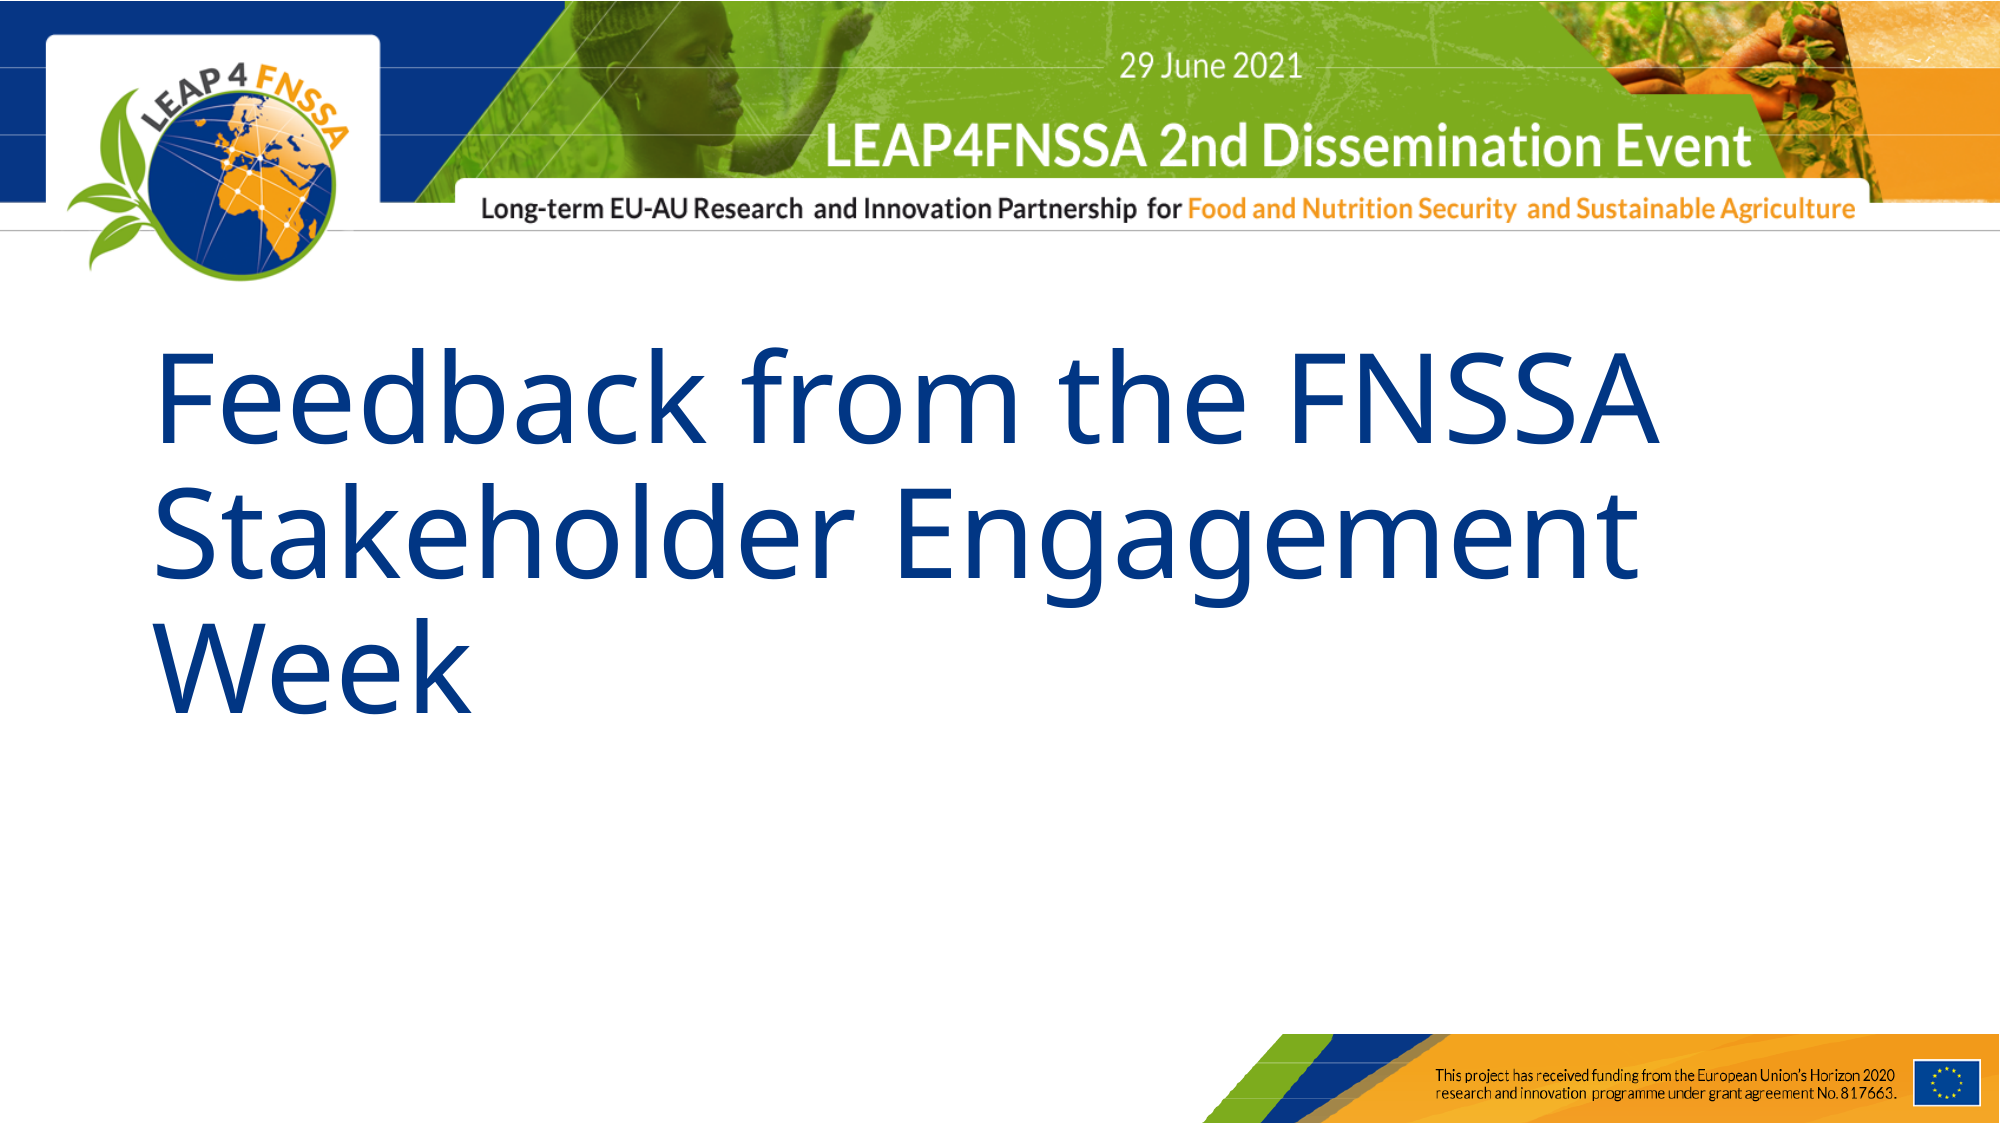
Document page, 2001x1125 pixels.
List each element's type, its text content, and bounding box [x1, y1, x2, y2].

picture [0, 1, 2000, 334]
picture [498, 1034, 1999, 1123]
title Feedback from the FNSSA Stakeholder Engagement Week [136, 280, 1862, 749]
